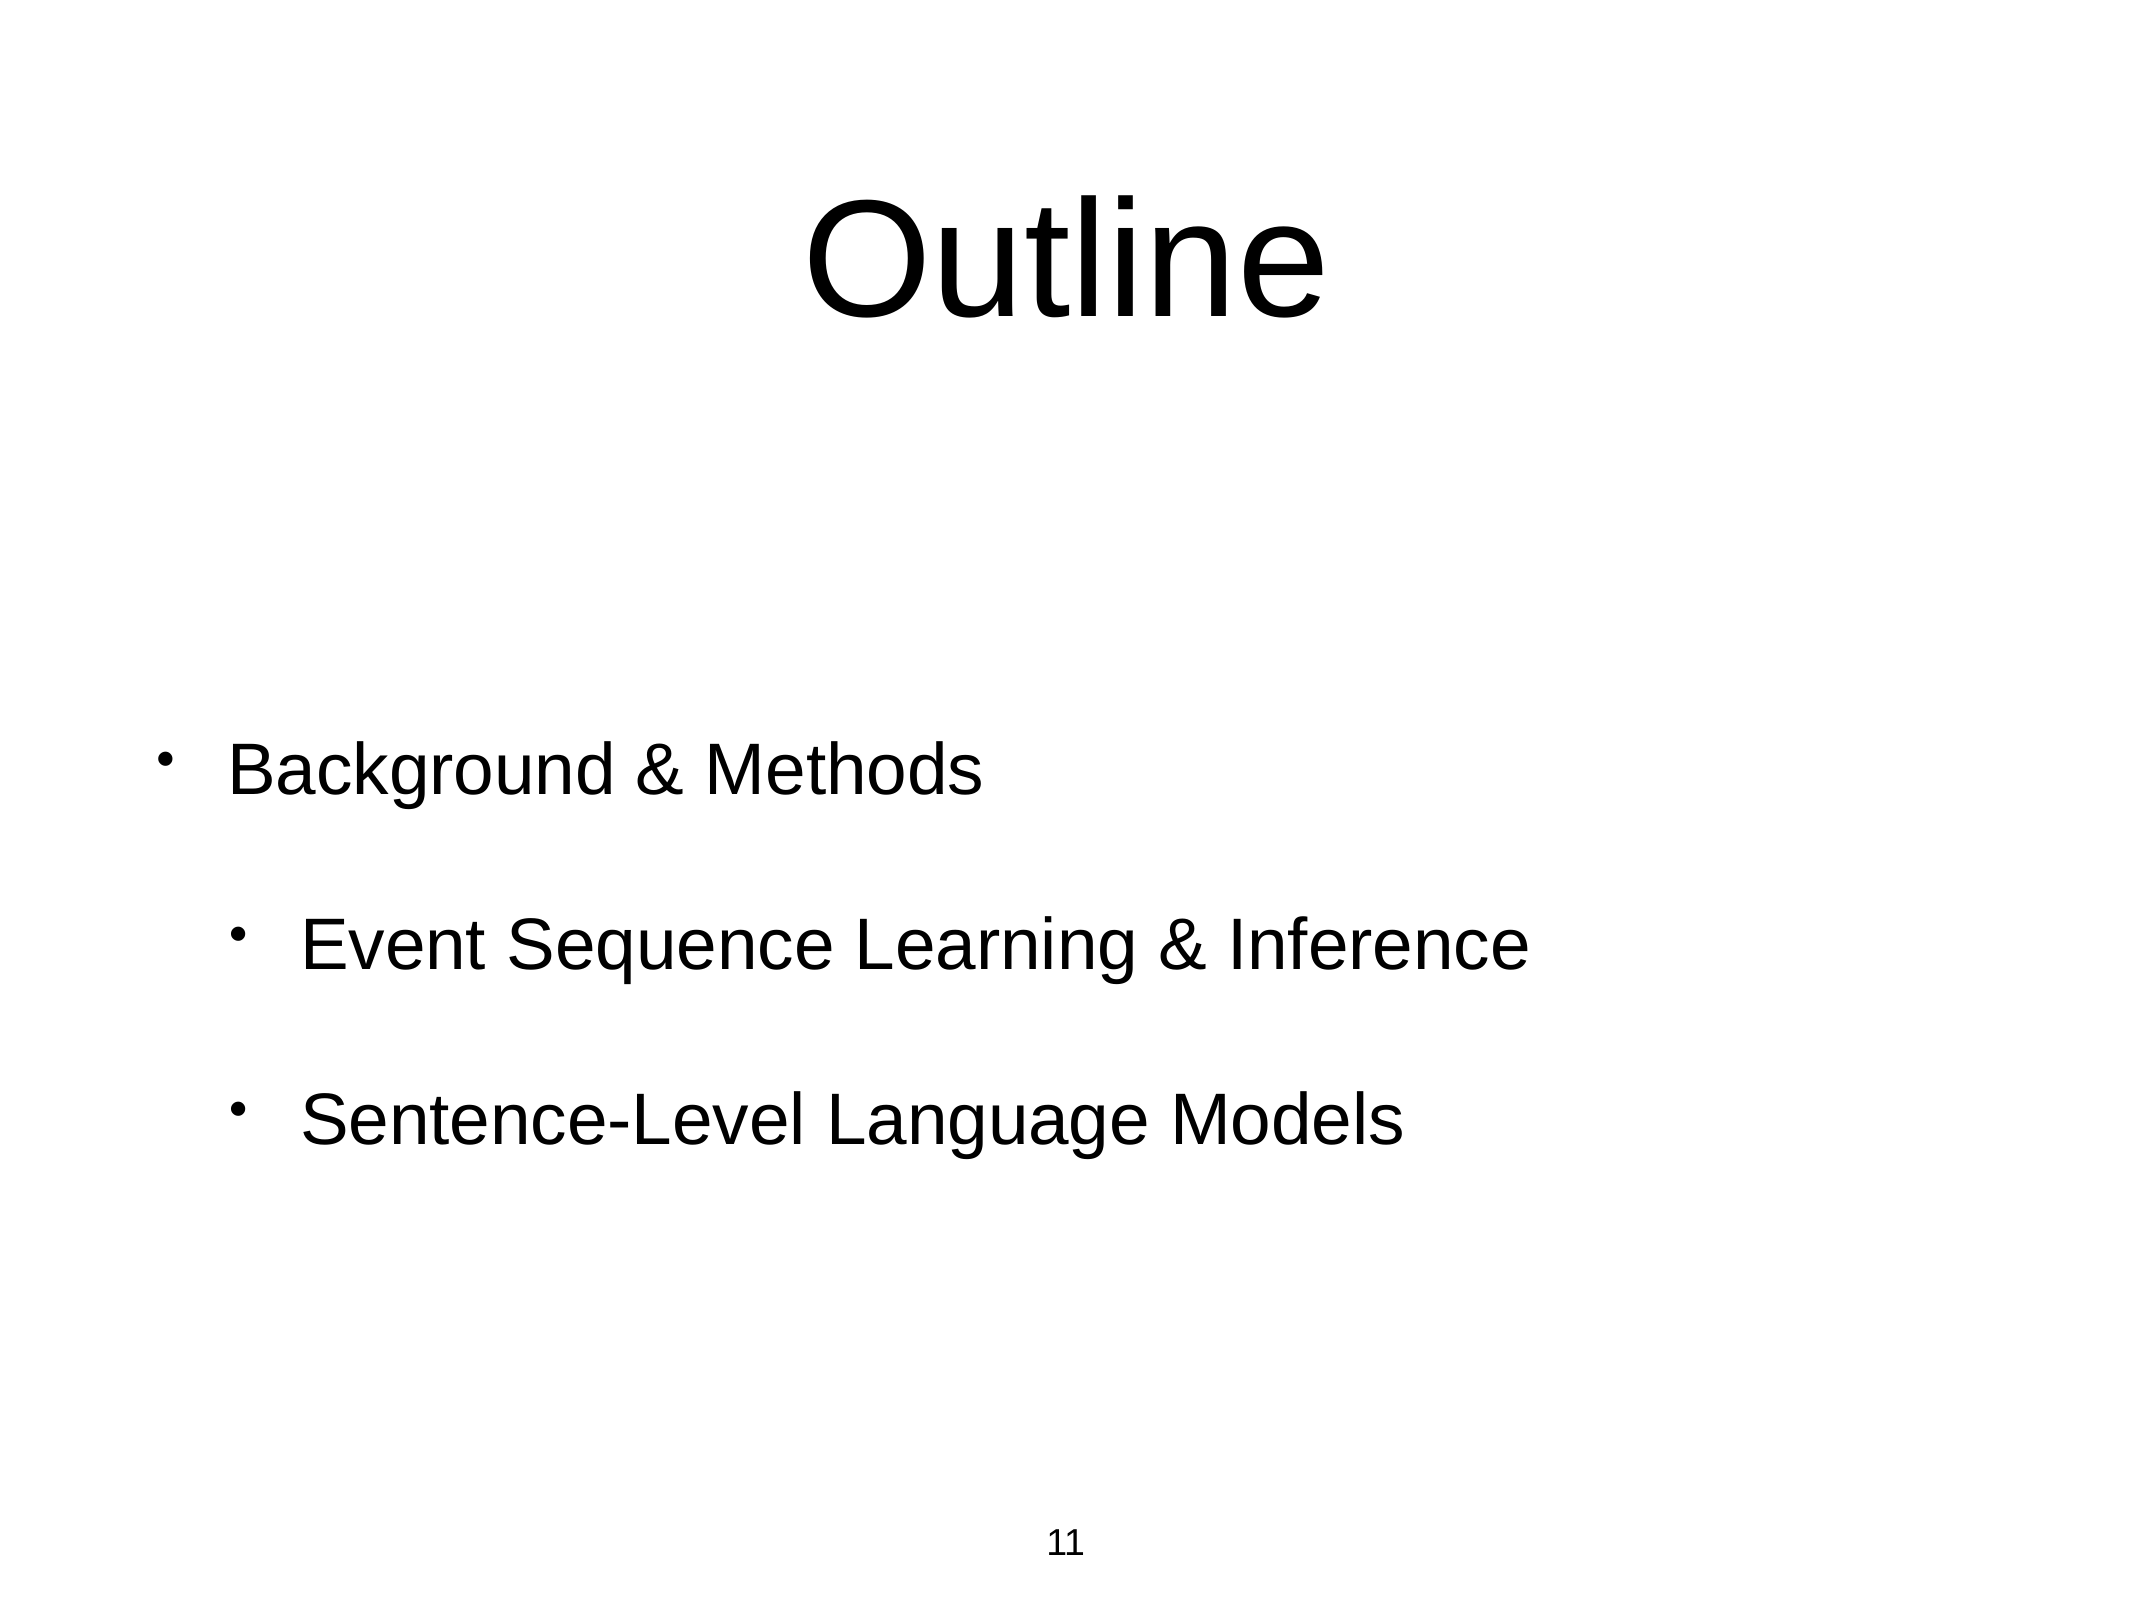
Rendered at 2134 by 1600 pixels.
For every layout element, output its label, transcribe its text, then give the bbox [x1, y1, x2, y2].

list Background & Methods Event Sequence Learning & Inference Sentence-Level Language Models [155, 424, 1978, 1457]
title Outline [155, 72, 1978, 424]
slide_number 11 [1041, 1517, 1090, 1564]
